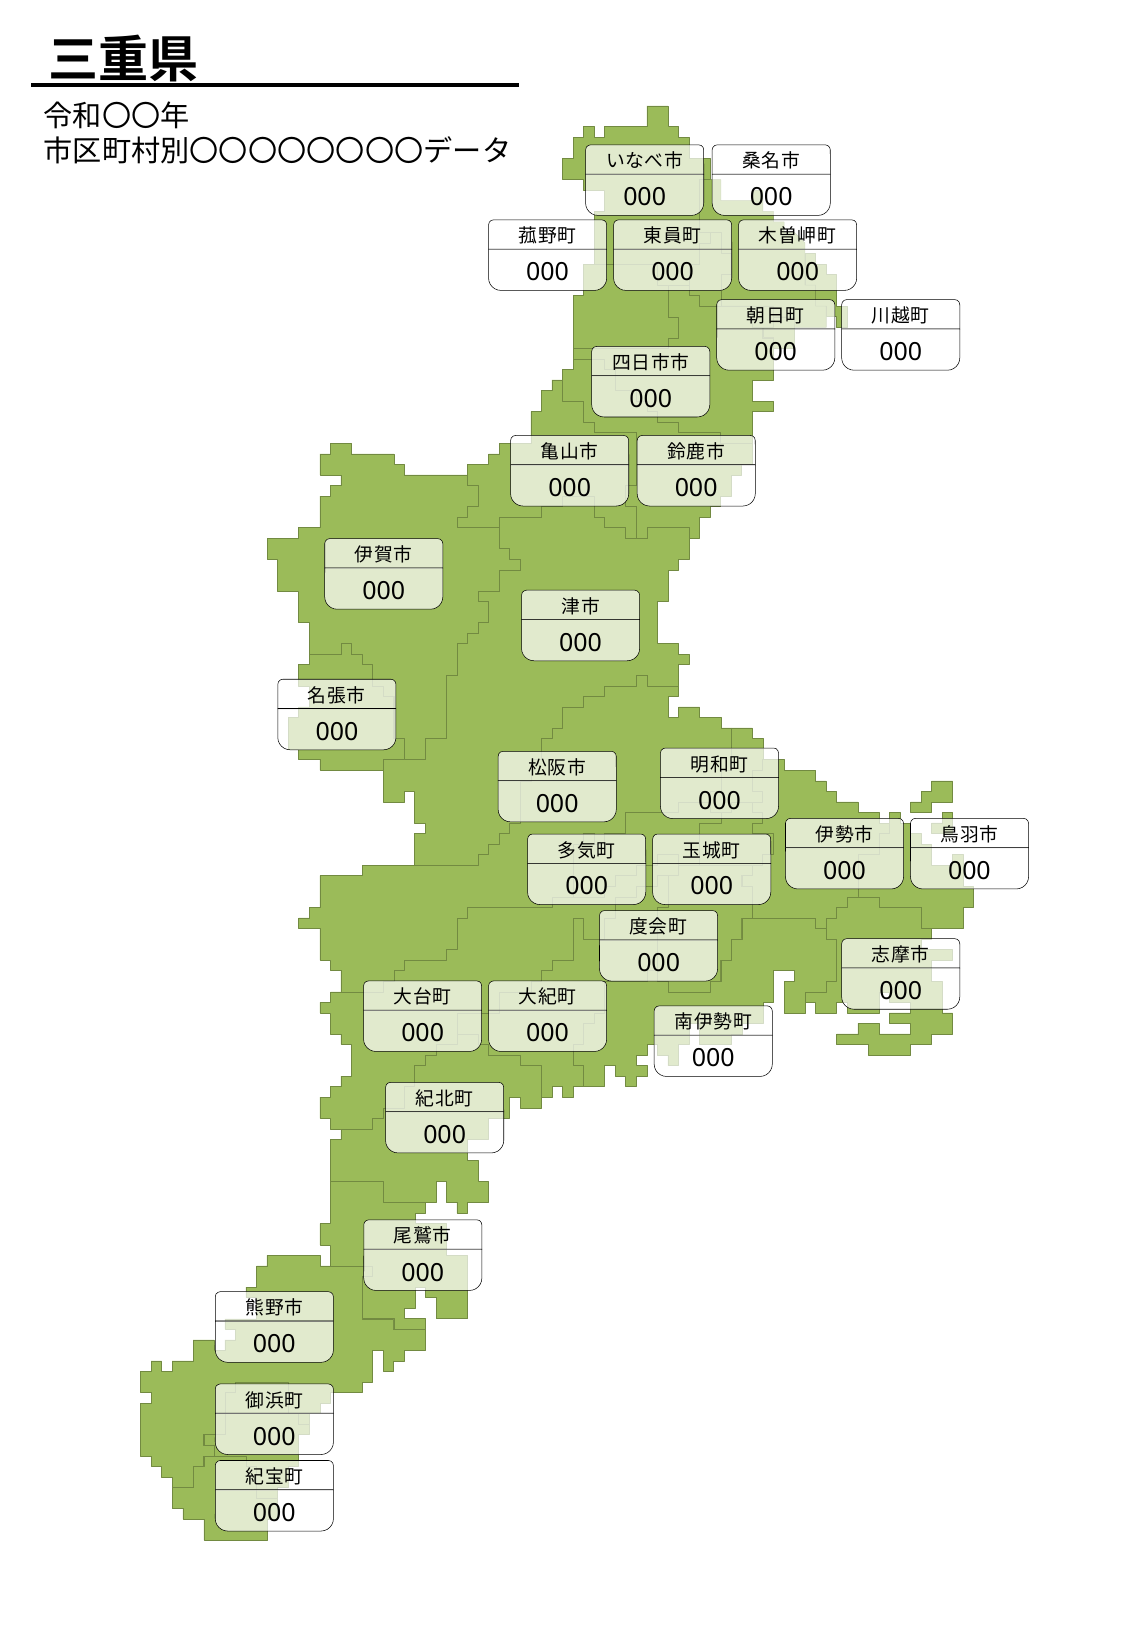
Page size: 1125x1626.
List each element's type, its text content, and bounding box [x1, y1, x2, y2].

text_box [140, 105, 974, 1541]
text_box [591, 346, 711, 418]
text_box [613, 219, 732, 291]
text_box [652, 833, 771, 905]
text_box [711, 144, 831, 216]
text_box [277, 679, 397, 751]
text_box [636, 435, 756, 507]
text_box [510, 435, 629, 507]
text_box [521, 589, 640, 662]
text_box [716, 299, 836, 371]
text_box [841, 938, 961, 1010]
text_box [910, 818, 1029, 890]
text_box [385, 1082, 504, 1154]
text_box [653, 1005, 773, 1077]
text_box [738, 219, 857, 291]
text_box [324, 538, 444, 610]
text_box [497, 751, 617, 823]
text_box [488, 219, 607, 291]
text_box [215, 1291, 334, 1363]
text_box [488, 980, 607, 1052]
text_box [841, 299, 961, 371]
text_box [215, 1460, 334, 1532]
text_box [363, 980, 482, 1052]
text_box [599, 910, 718, 982]
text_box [527, 833, 646, 905]
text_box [660, 747, 779, 819]
text_box 三重県 [33, 20, 214, 83]
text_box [215, 1383, 334, 1455]
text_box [363, 1219, 483, 1291]
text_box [785, 818, 904, 890]
text_box 令和〇〇年 市区町村別〇〇〇〇〇〇〇〇データ [28, 89, 527, 175]
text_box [585, 144, 704, 216]
